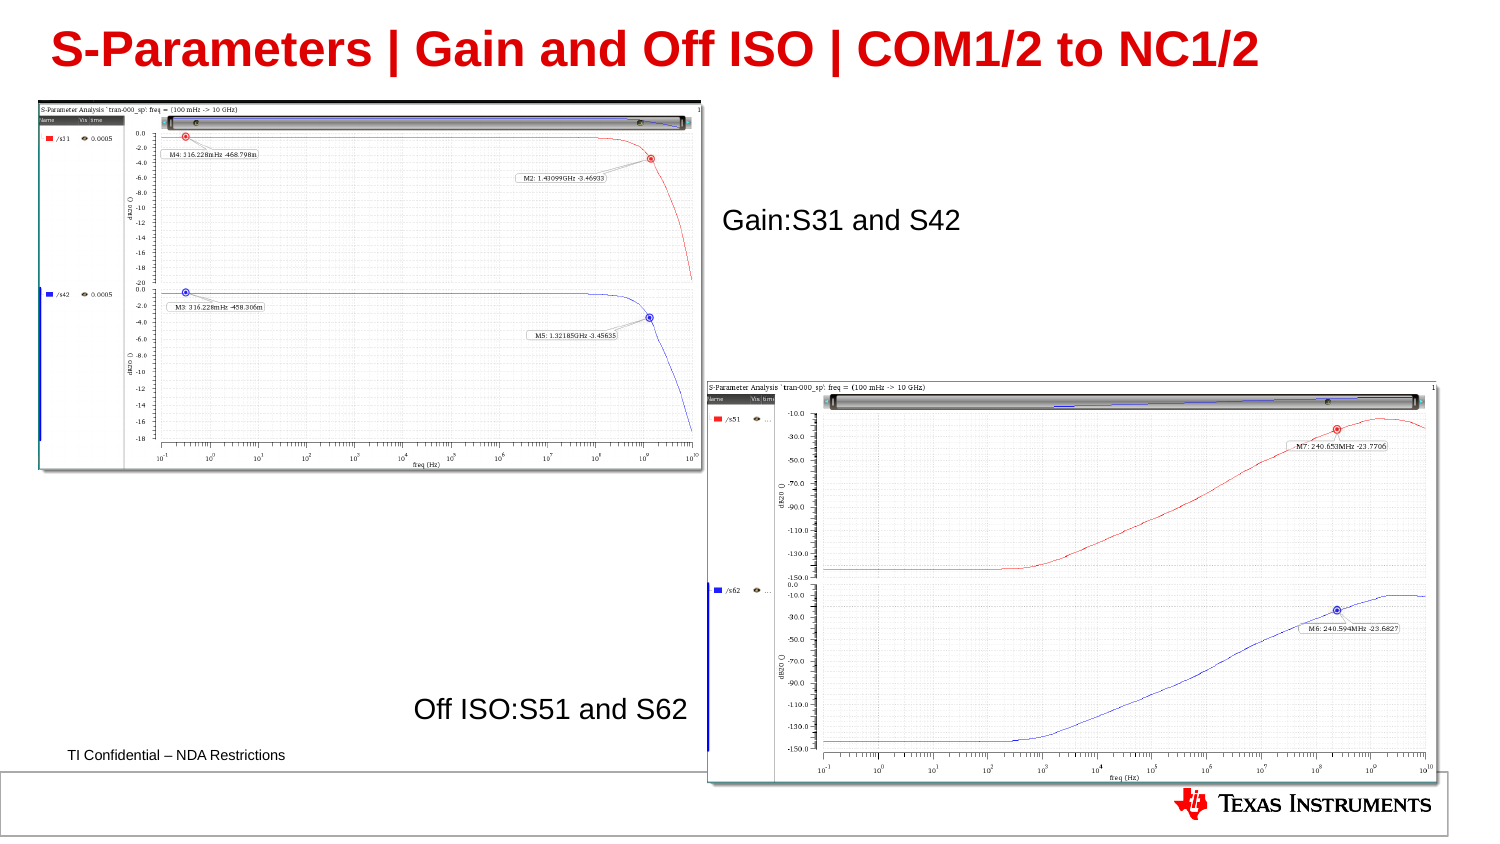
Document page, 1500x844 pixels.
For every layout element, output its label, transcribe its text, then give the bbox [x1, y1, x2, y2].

picture [37, 100, 1444, 820]
text_box Gain:S31 and S42 [713, 194, 977, 250]
text_box Off ISO:S51 and S62 [398, 683, 702, 743]
title S-Parameters | Gain and Off ISO | COM1/2 to NC1/2 [37, 0, 1472, 102]
